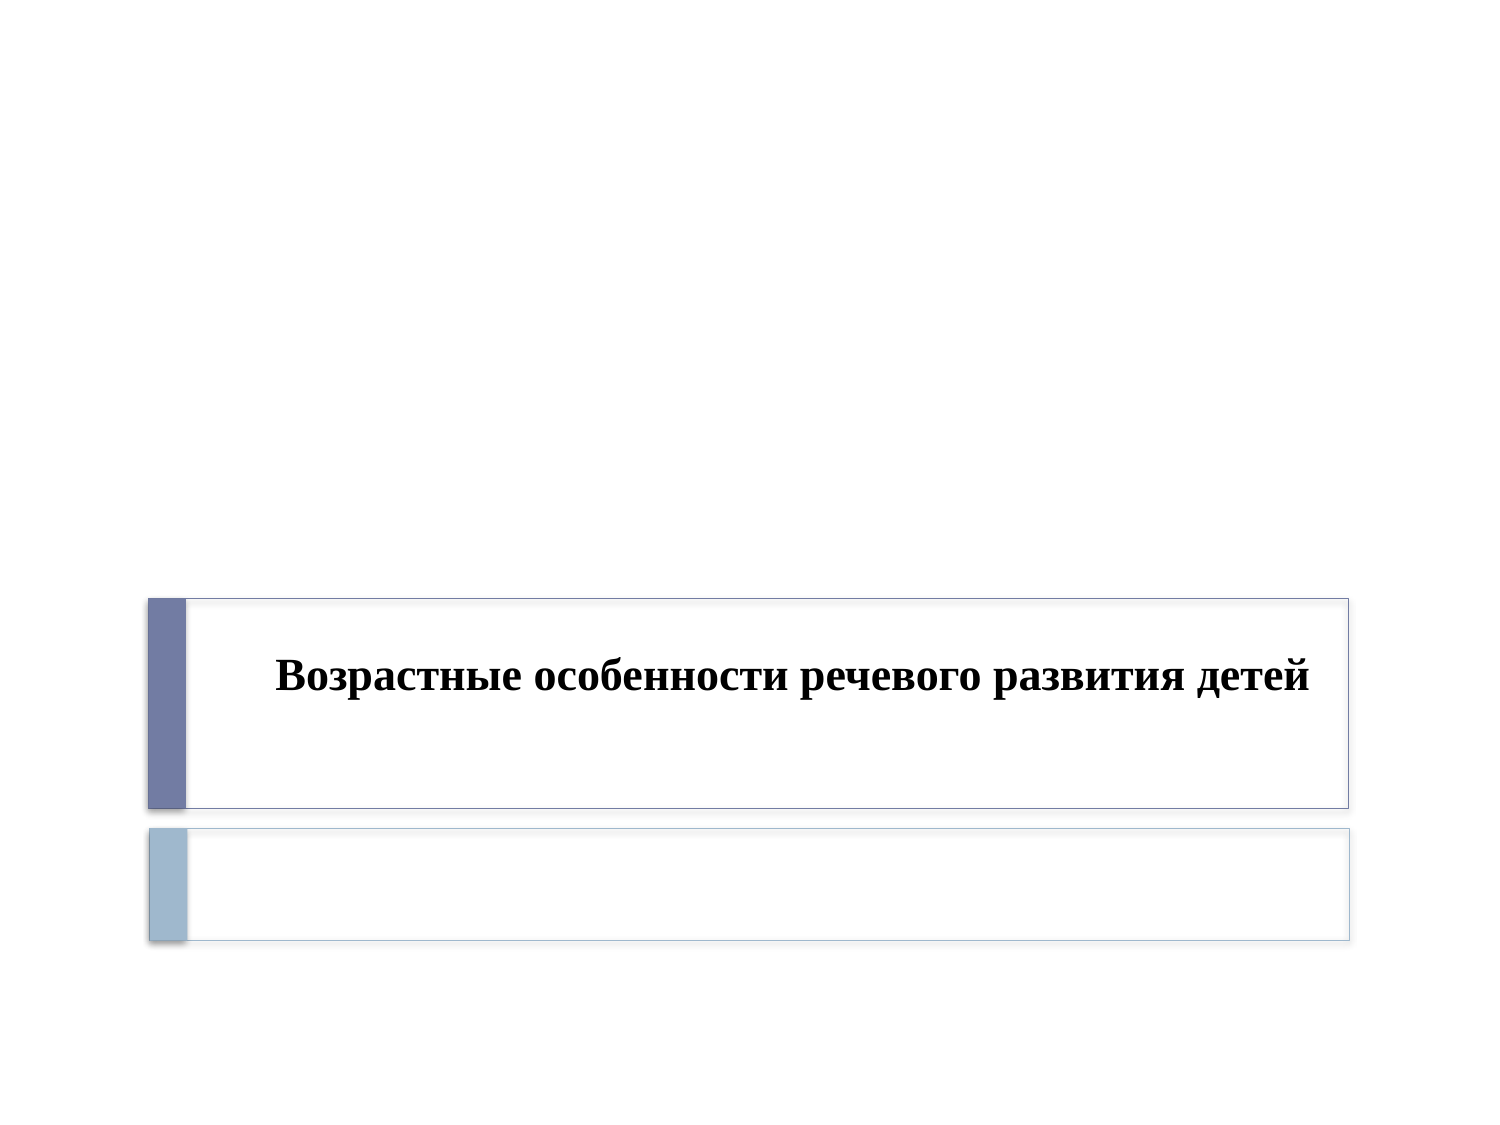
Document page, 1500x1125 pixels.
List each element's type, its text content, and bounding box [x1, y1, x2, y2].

title Возрастные особенности речевого развития детей [200, 637, 1325, 800]
